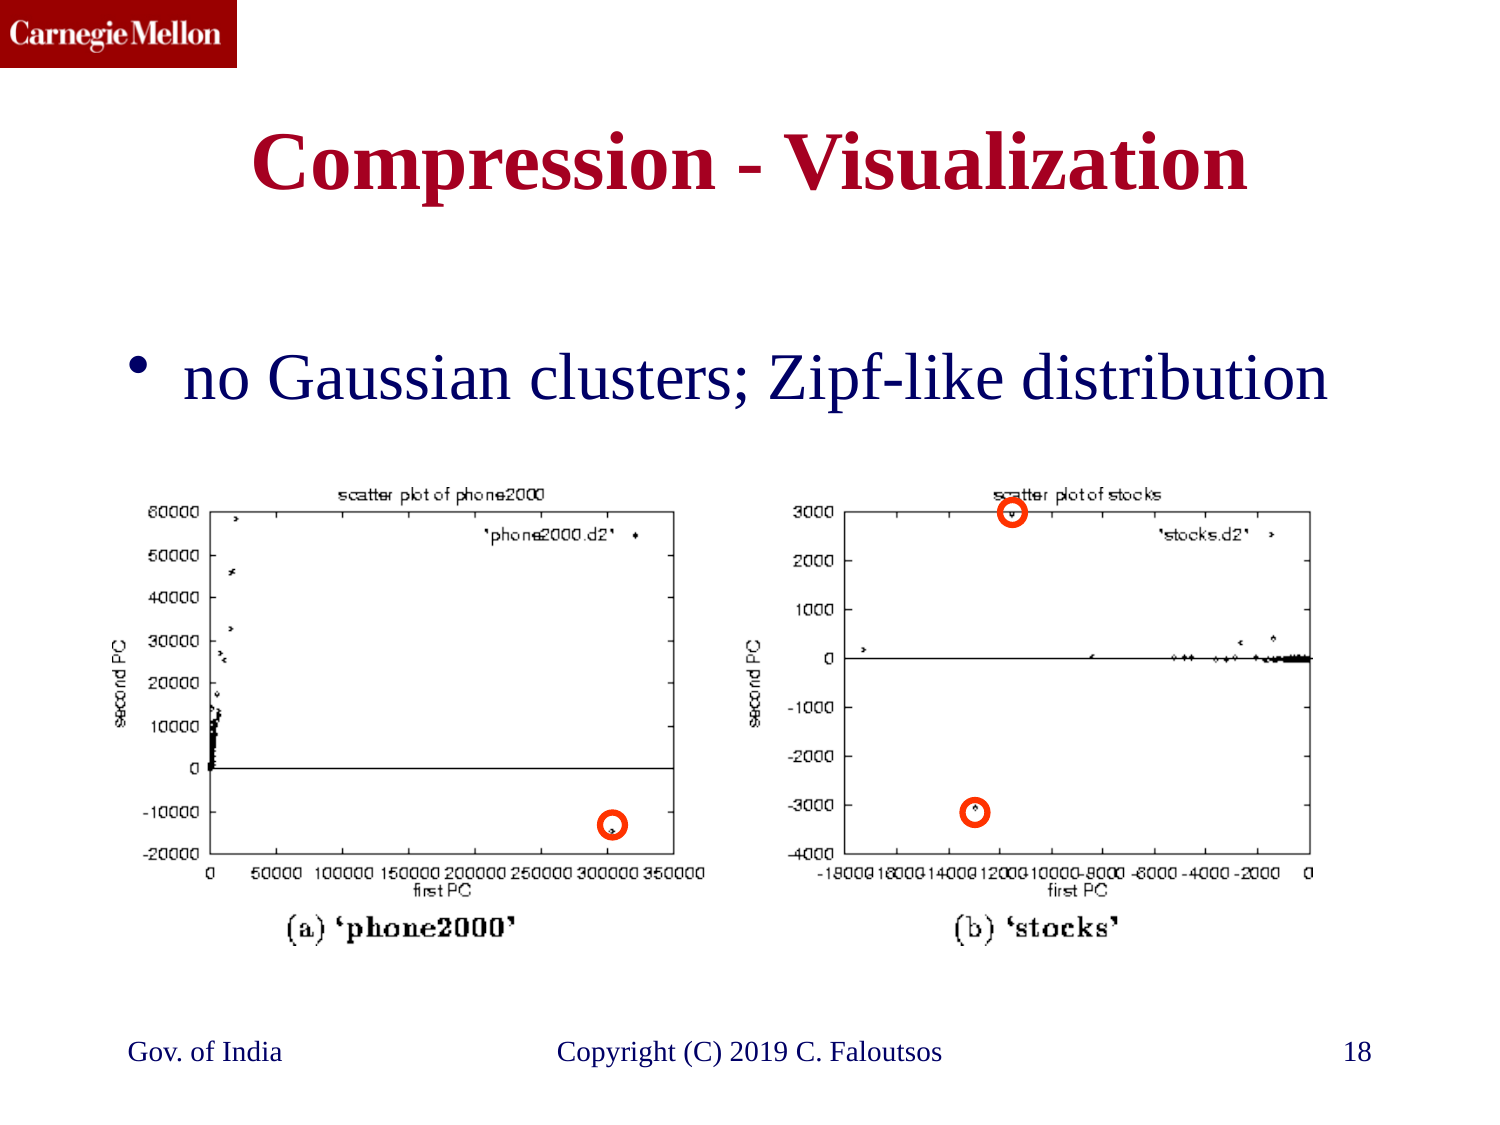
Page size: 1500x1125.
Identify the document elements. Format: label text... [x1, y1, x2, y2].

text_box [962, 499, 1026, 826]
picture [0, 0, 237, 68]
list no Gaussian clusters; Zipf-like distribution [112, 324, 1363, 488]
picture [112, 487, 1313, 946]
footer Copyright (C) 2019 C. Faloutsos [512, 1024, 988, 1101]
slide_number 18 [1074, 1024, 1388, 1101]
slide_number Gov. of India [112, 1024, 426, 1101]
title Compression - Visualization [112, 99, 1388, 213]
